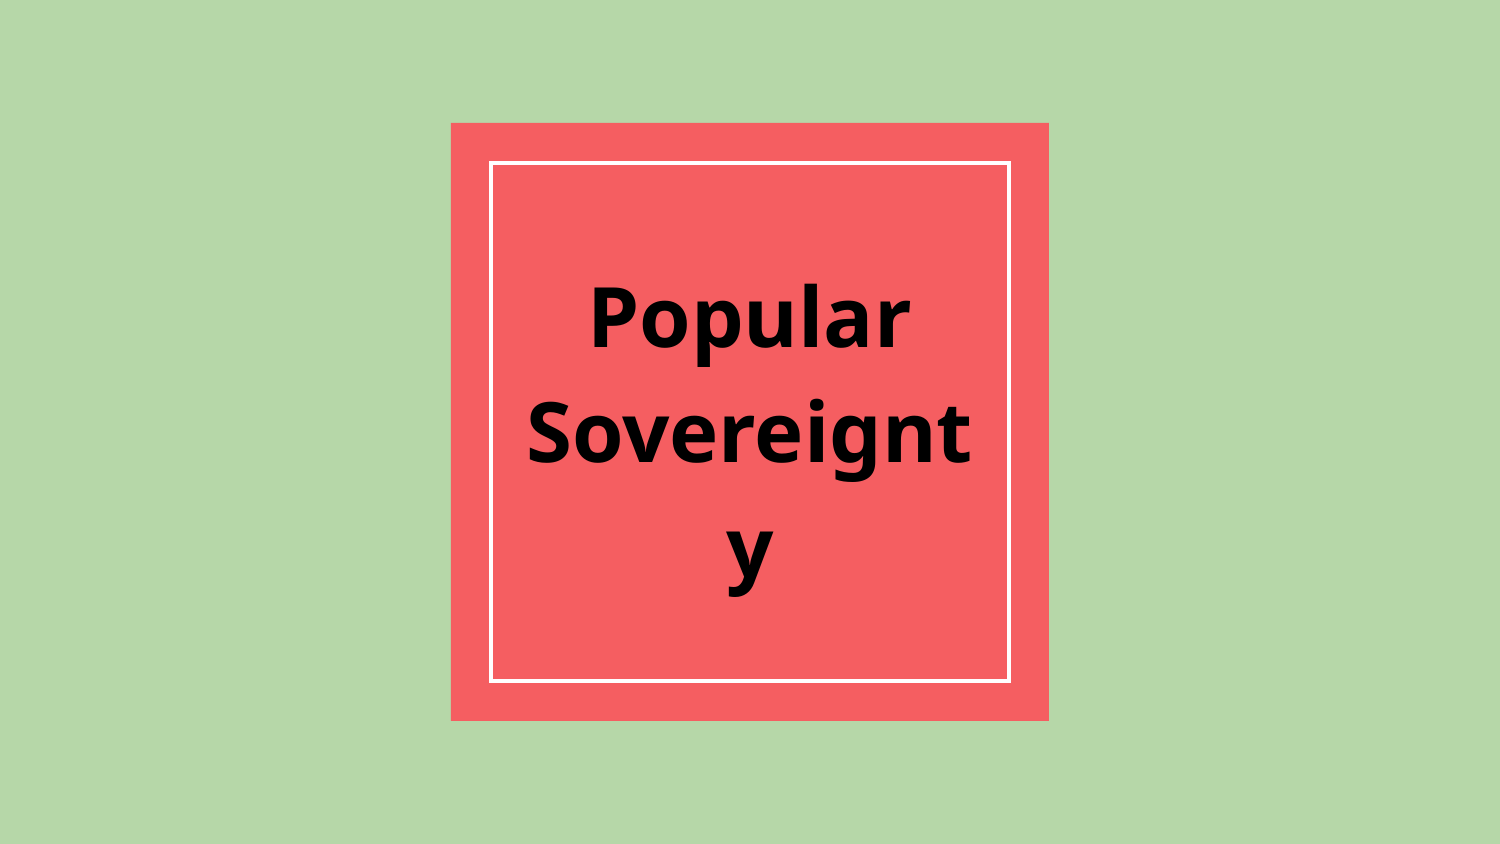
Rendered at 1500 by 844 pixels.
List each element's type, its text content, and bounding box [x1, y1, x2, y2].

title Popular Sovereignty [507, 291, 993, 552]
